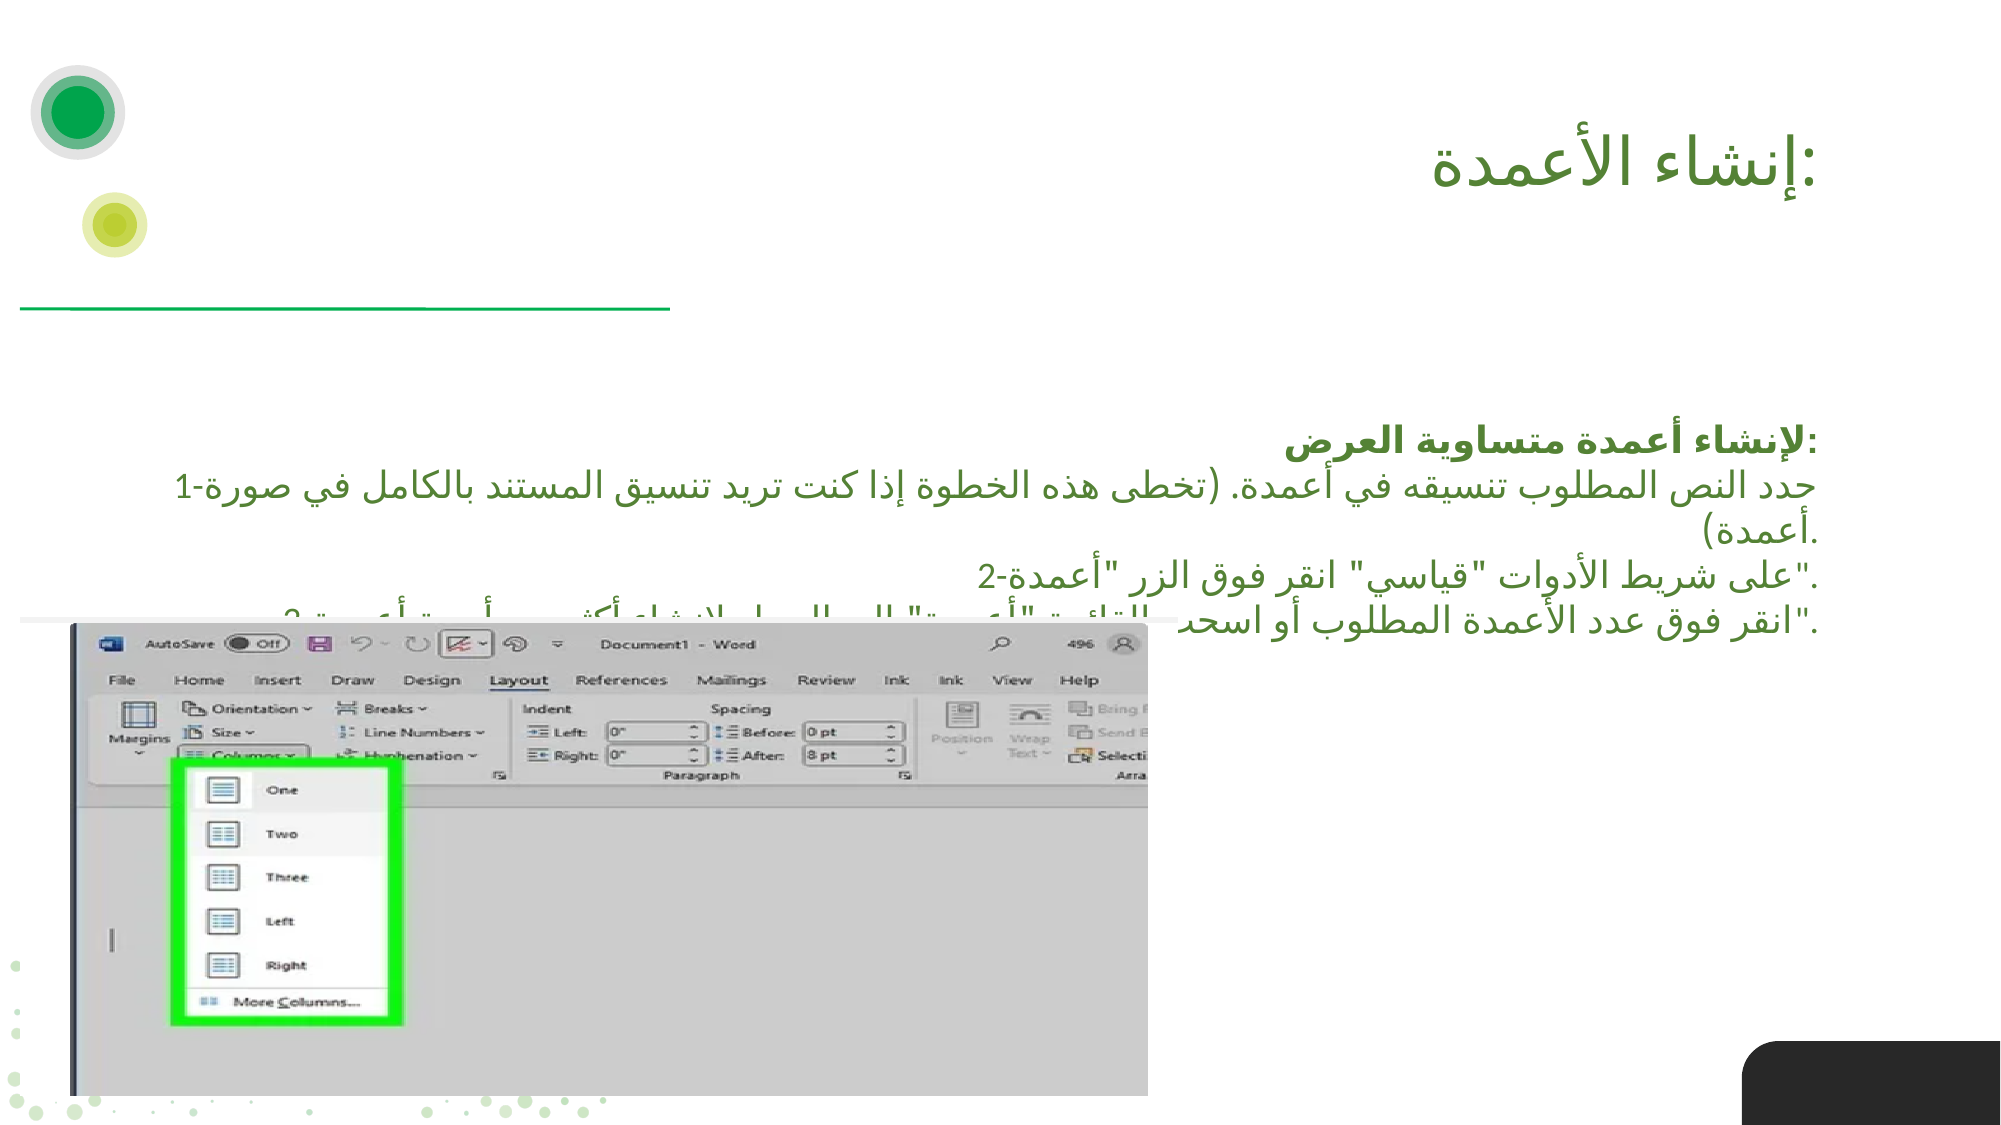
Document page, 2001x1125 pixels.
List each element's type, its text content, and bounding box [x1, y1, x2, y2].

title إنشاء الأعمدة: [311, 52, 1834, 276]
picture [19, 617, 1178, 1096]
text_box لإنشاء أعمدة متساوية العرض: 1-حدد النص المطلوب تنسيقه في أعمدة. (تخطى هذه الخطوة إذا كنت تريد تنسيق المستند بالكامل في صورة أعمدة). 2-على شريط الأدوات "قياسي" انقر فوق الزر "أعمدة". 3-انقر فوق عدد الأعمدة المطلوب أو اسحب القائمة "أعمدة" إلى اليسار لإنشاء أكثر من أربعة أعمدة". [19, 408, 1834, 649]
